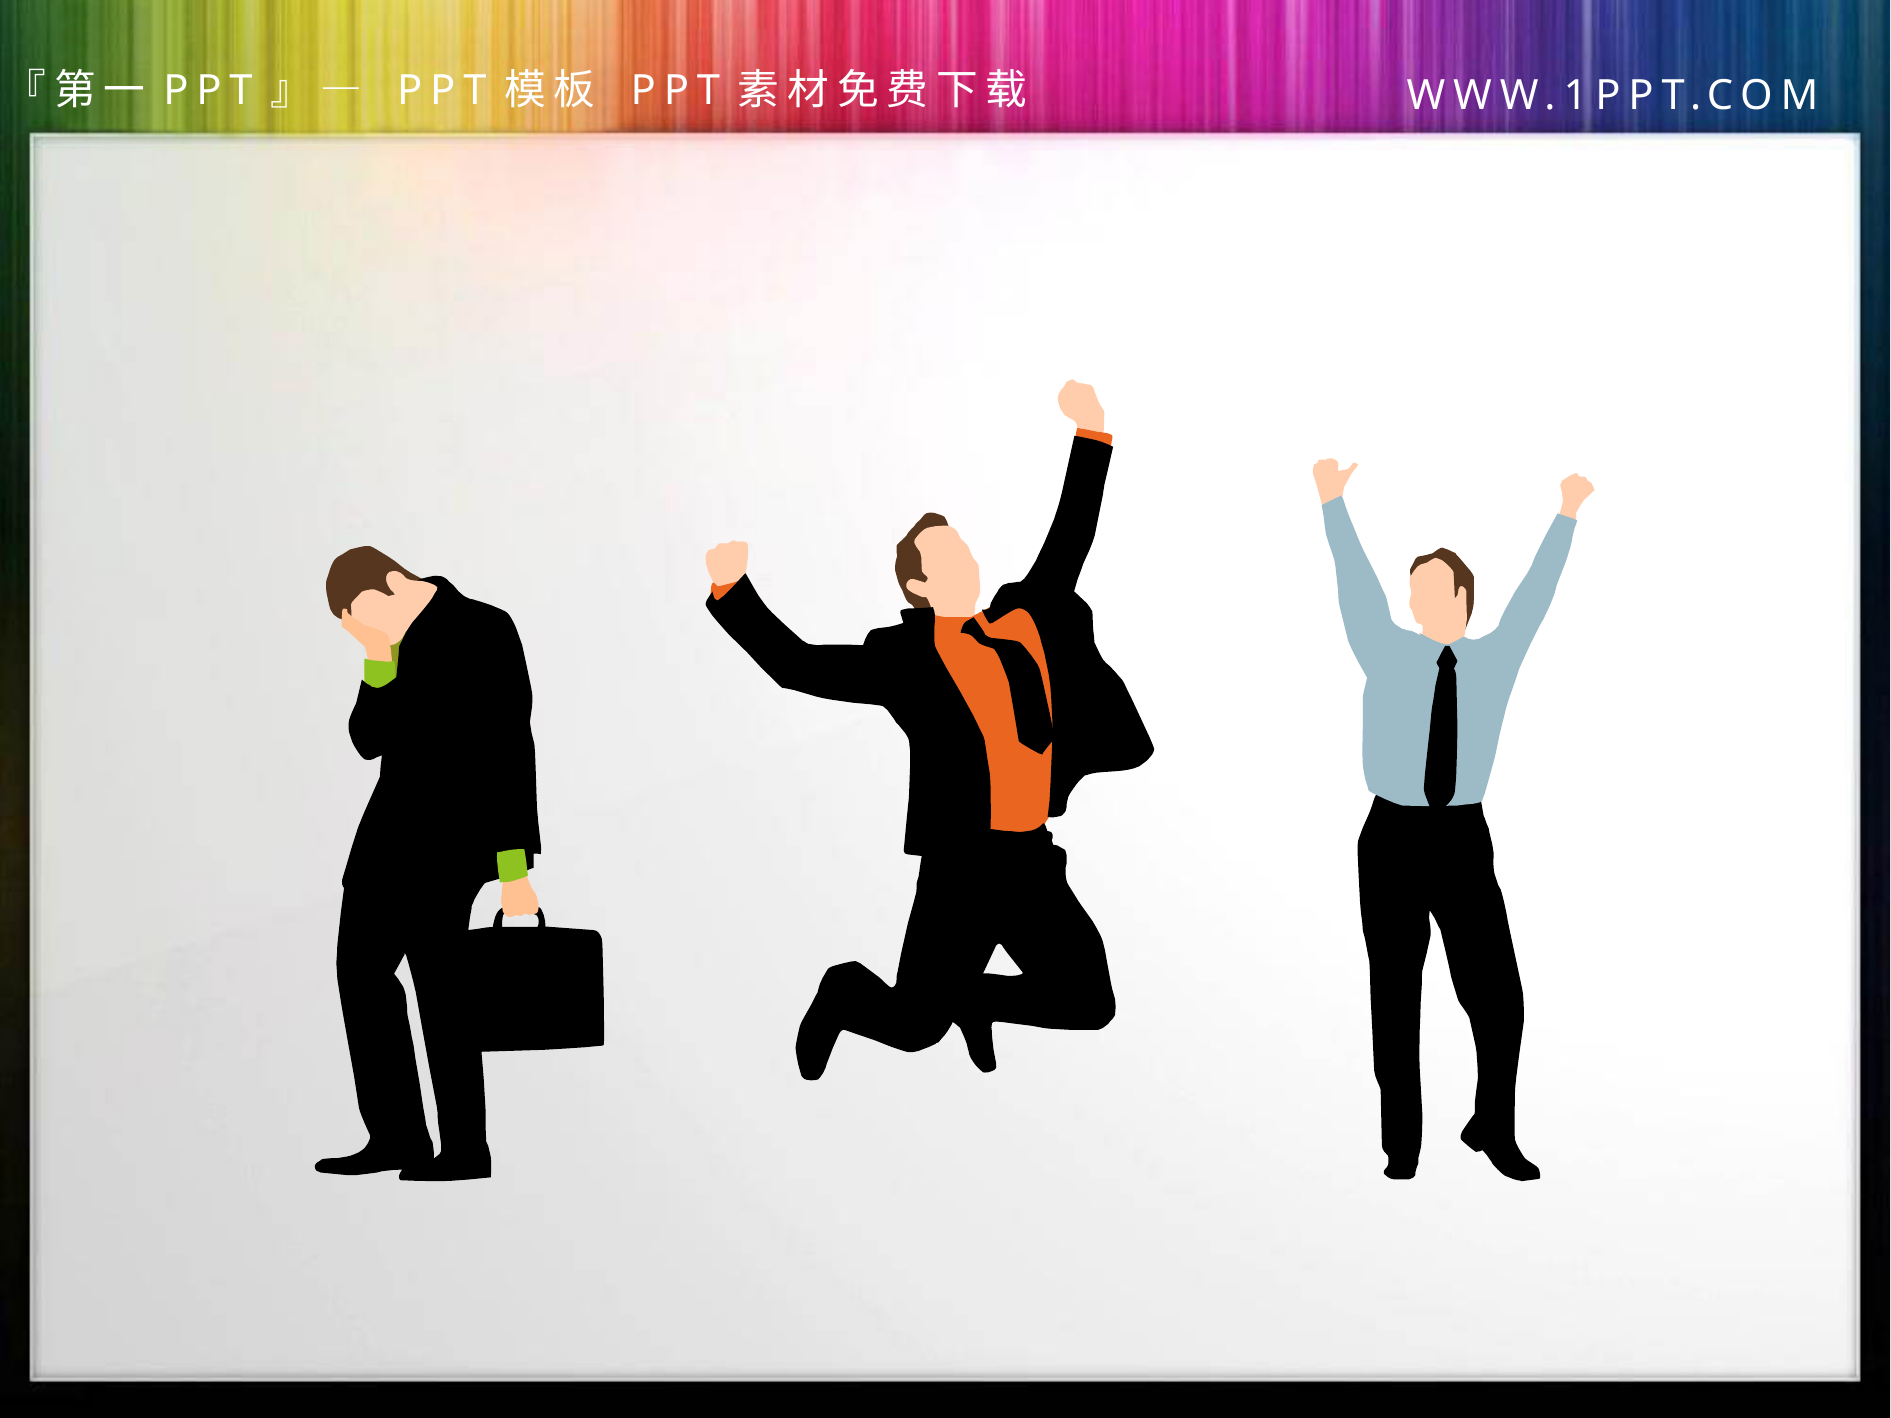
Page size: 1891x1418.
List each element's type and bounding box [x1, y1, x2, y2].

picture [0, 0, 1891, 1418]
text_box [705, 379, 1155, 1081]
text_box [314, 545, 605, 1182]
text_box [1312, 458, 1595, 1182]
